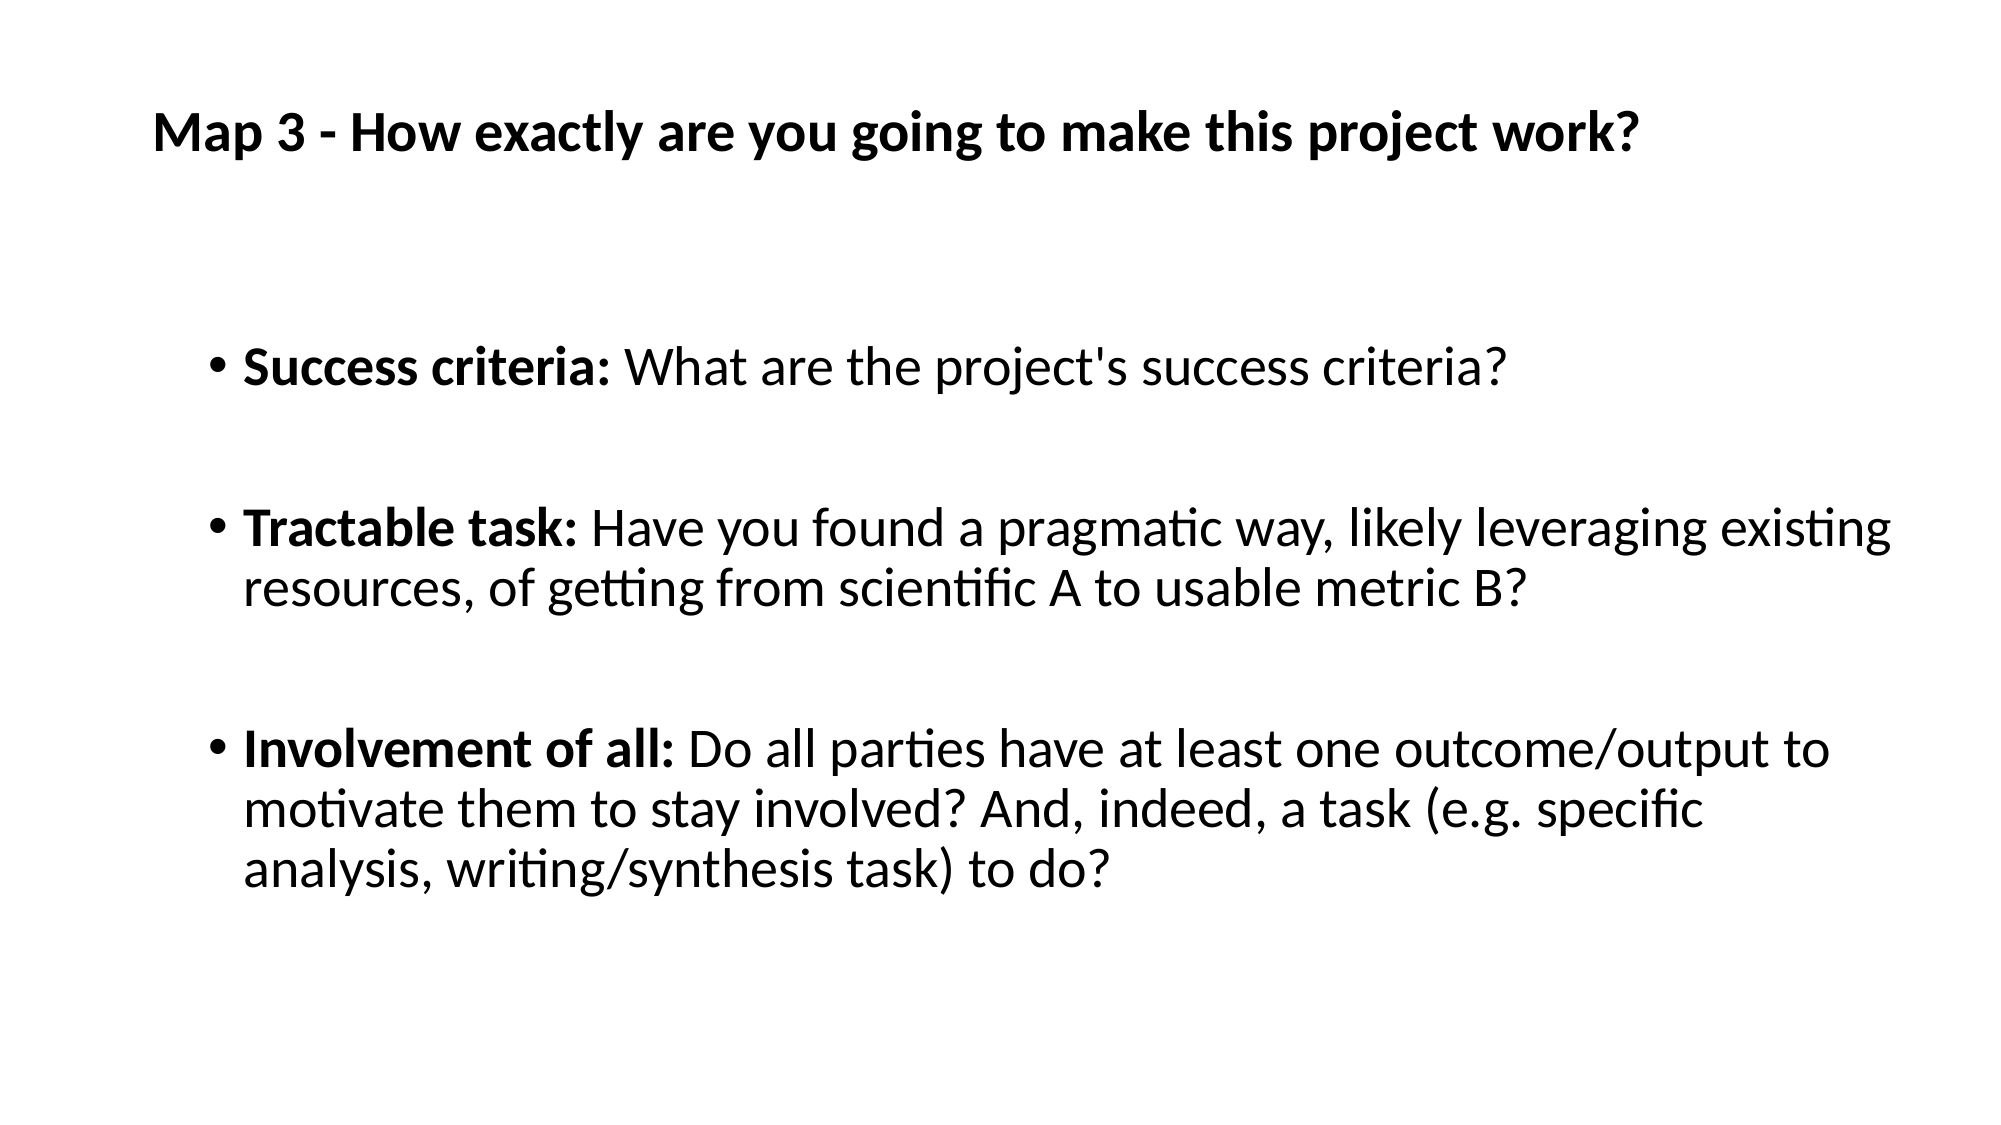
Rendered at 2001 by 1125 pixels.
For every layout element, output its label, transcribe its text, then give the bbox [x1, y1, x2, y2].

list Success criteria: What are the project's success criteria? Tractable task: Have you found a pragmatic way, likely leveraging existing resources, of getting from scientific A to usable metric B? Involvement of all: Do all parties have at least one outcome/output to motivate them to stay involved? And, indeed, a task (e.g. specific analysis, writing/synthesis task) to do? [193, 330, 1918, 909]
title Map 3 - How exactly are you going to make this project work? [137, 48, 1863, 217]
